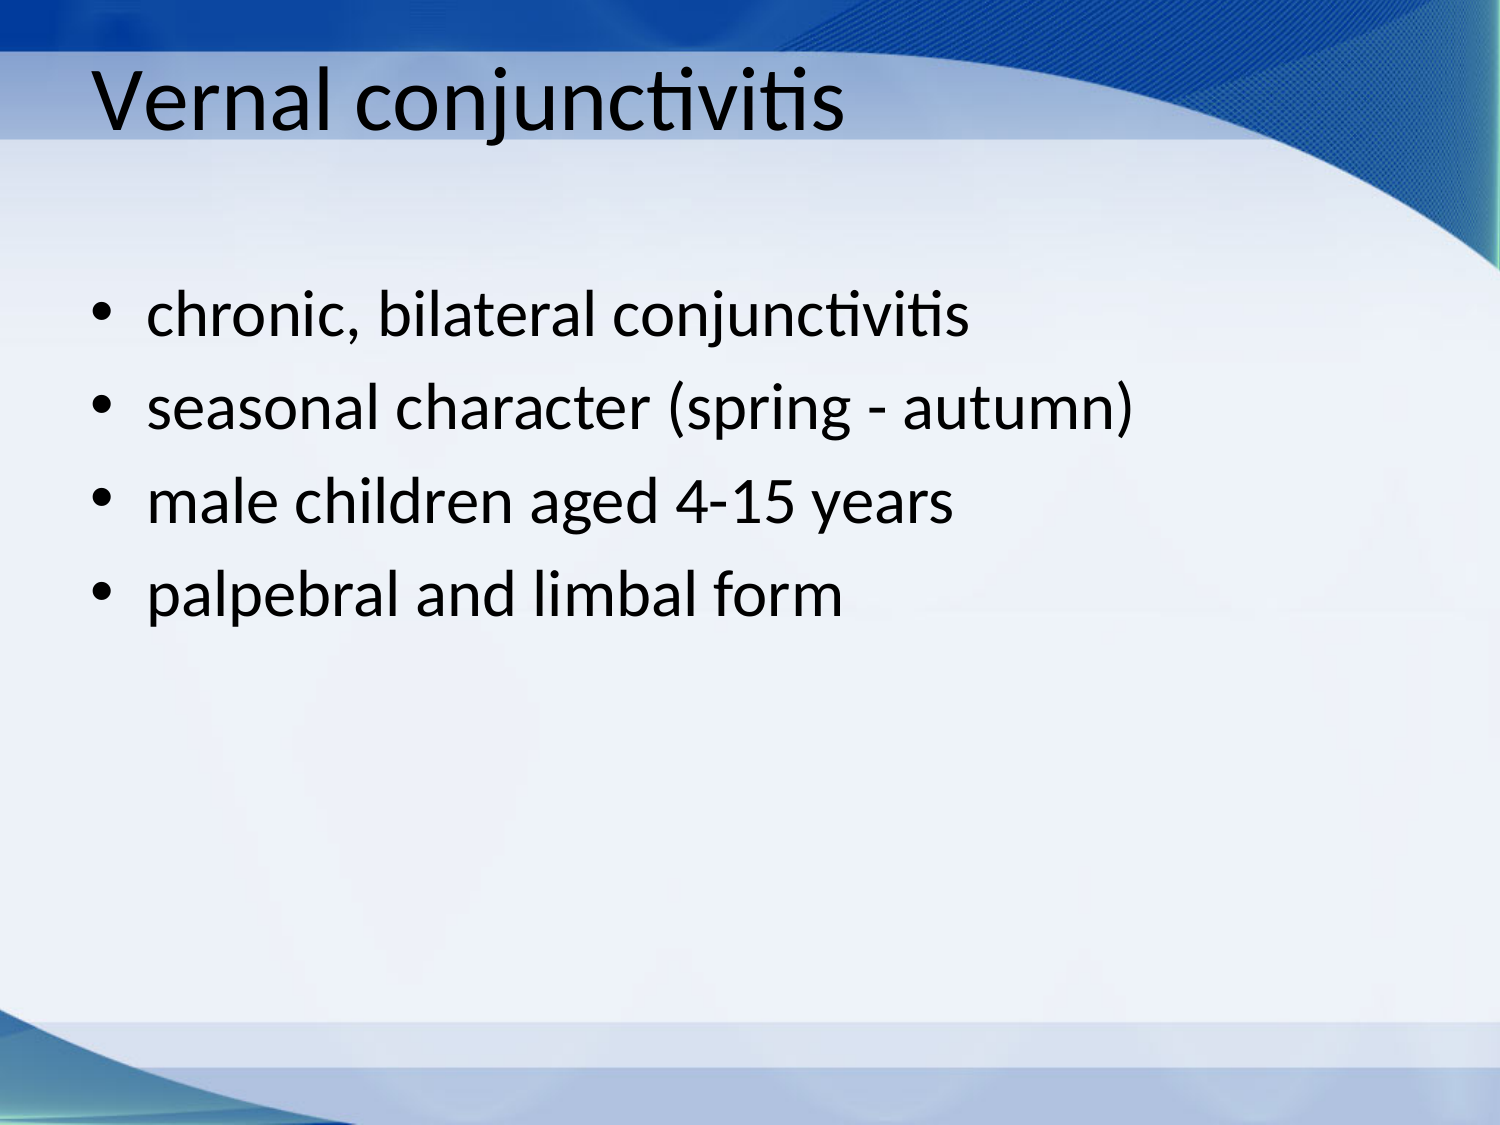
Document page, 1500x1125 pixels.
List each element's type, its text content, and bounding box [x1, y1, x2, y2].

picture [0, 0, 1500, 1125]
title Vernal conjunctivitis [76, 0, 1427, 188]
list chronic, bilateral conjunctivitis seasonal character (spring - autumn) male children aged 4-15 years palpebral and limbal form [75, 262, 1425, 1005]
